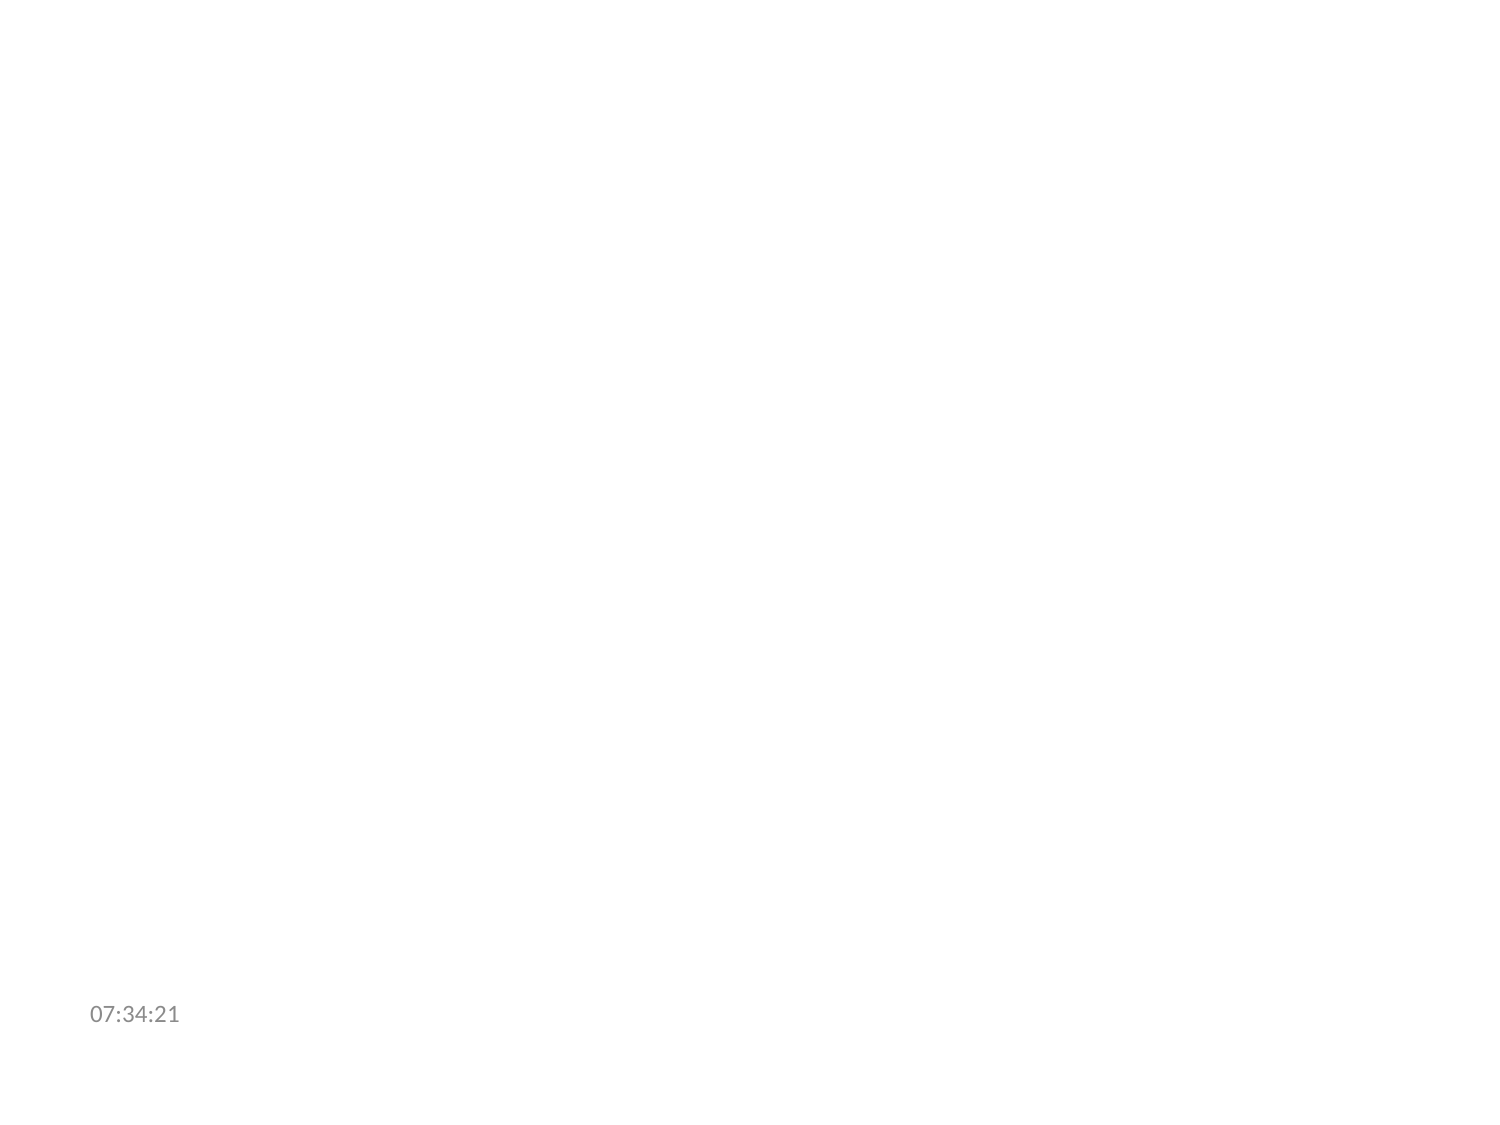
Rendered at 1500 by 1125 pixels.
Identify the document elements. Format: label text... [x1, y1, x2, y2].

text_box 15:35:09 [75, 982, 425, 1043]
